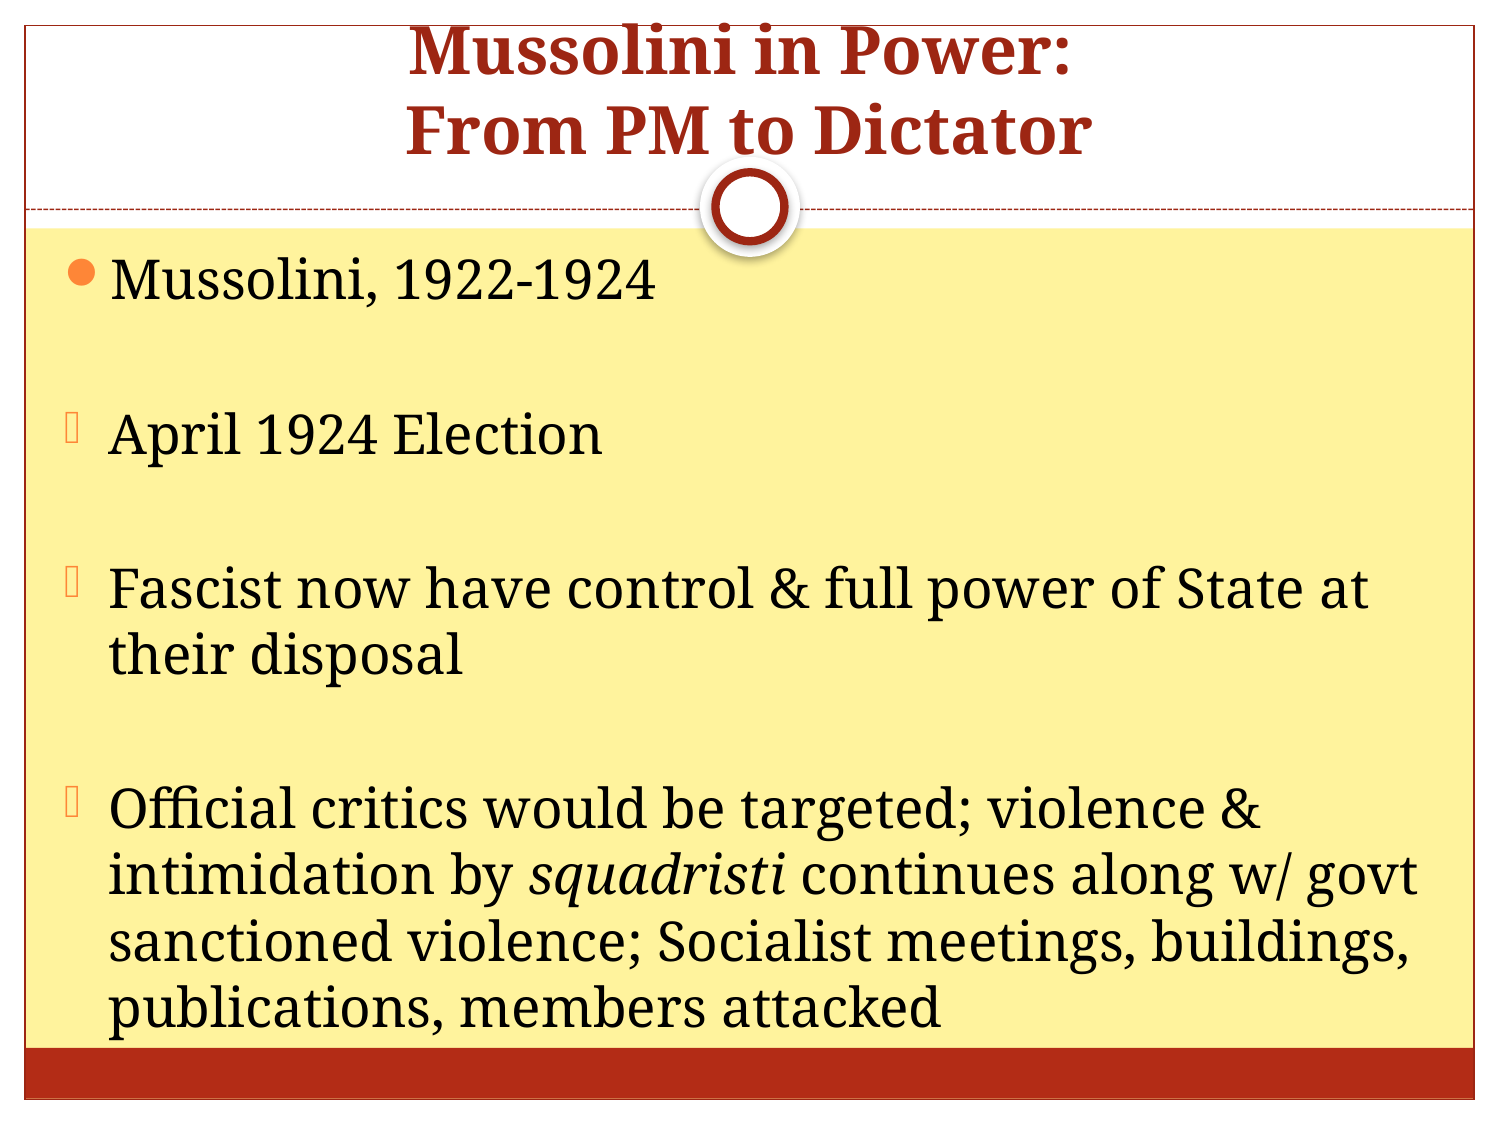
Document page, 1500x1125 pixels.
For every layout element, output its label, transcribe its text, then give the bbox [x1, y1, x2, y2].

title Mussolini in Power: From PM to Dictator [49, 0, 1450, 175]
list Mussolini, 1922-1924 April 1924 Election Fascist now have control & full power of State at their disposal Official critics would be targeted; violence & intimidation by squadristi continues along w/ govt sanctioned violence; Socialist meetings, buildings, publications, members attacked [49, 237, 1445, 1050]
